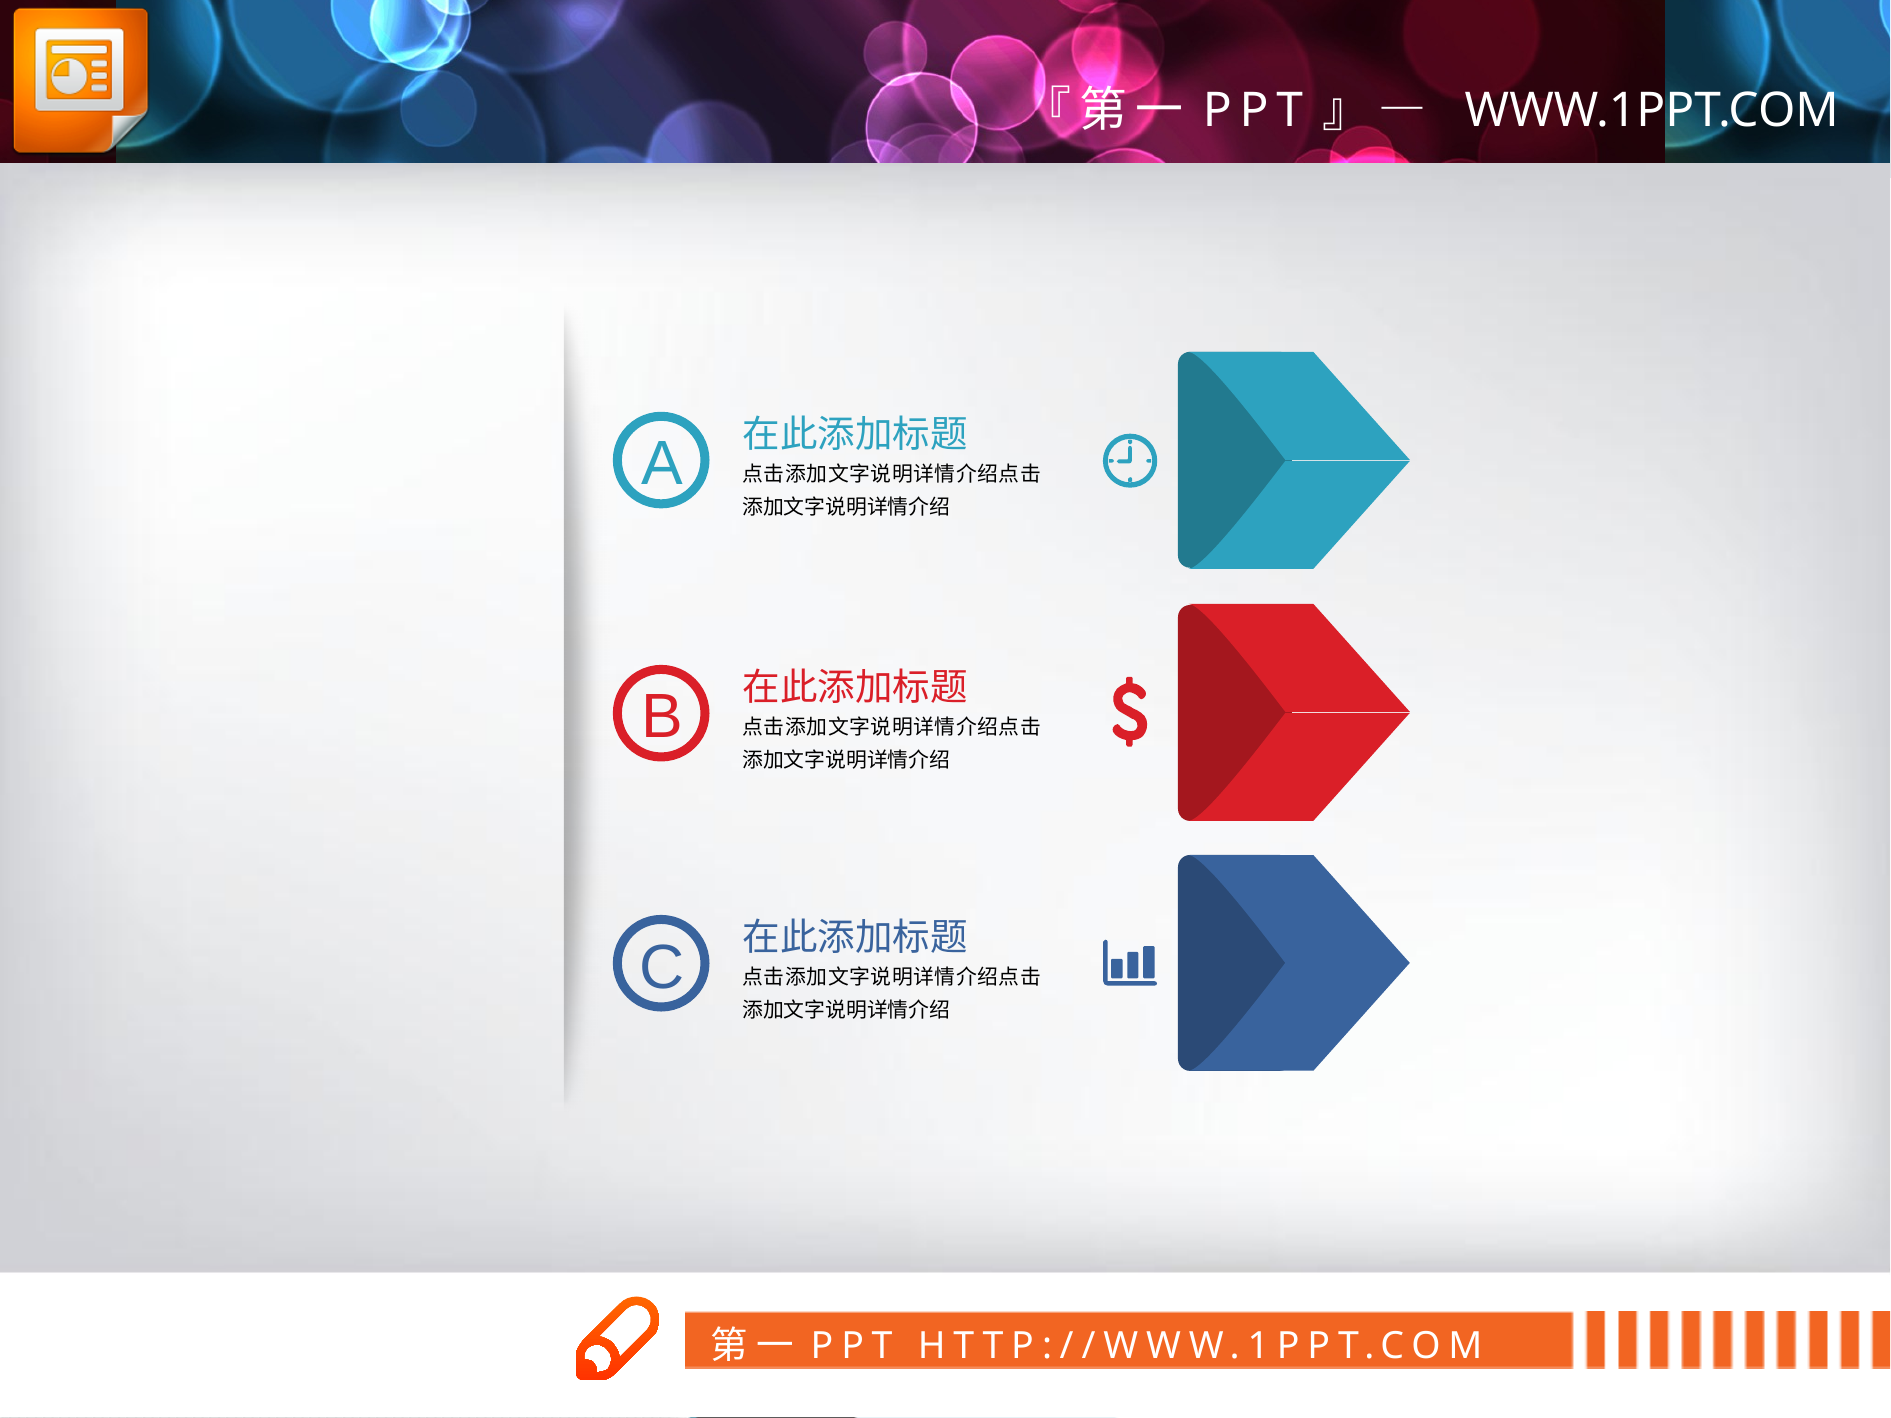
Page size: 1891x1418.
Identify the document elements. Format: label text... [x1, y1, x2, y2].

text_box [1102, 939, 1158, 986]
text_box [643, 411, 679, 415]
text_box [643, 758, 680, 762]
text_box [727, 905, 1056, 1027]
text_box C [619, 919, 706, 1009]
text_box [1188, 603, 1411, 822]
picture [685, 1311, 1891, 1369]
text_box B [619, 668, 706, 680]
text_box [644, 664, 678, 668]
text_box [1102, 433, 1158, 488]
text_box [1173, 347, 1290, 571]
text_box [641, 914, 681, 919]
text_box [1188, 351, 1411, 570]
text_box B [619, 746, 706, 758]
text_box [706, 945, 710, 982]
text_box [1173, 600, 1289, 824]
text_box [727, 655, 1056, 777]
text_box [706, 441, 710, 479]
text_box A [619, 415, 706, 505]
text_box [643, 505, 679, 509]
picture [0, 0, 1891, 1275]
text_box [1188, 854, 1411, 1071]
text_box [1112, 676, 1148, 747]
text_box [1173, 850, 1290, 1074]
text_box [727, 402, 1056, 524]
